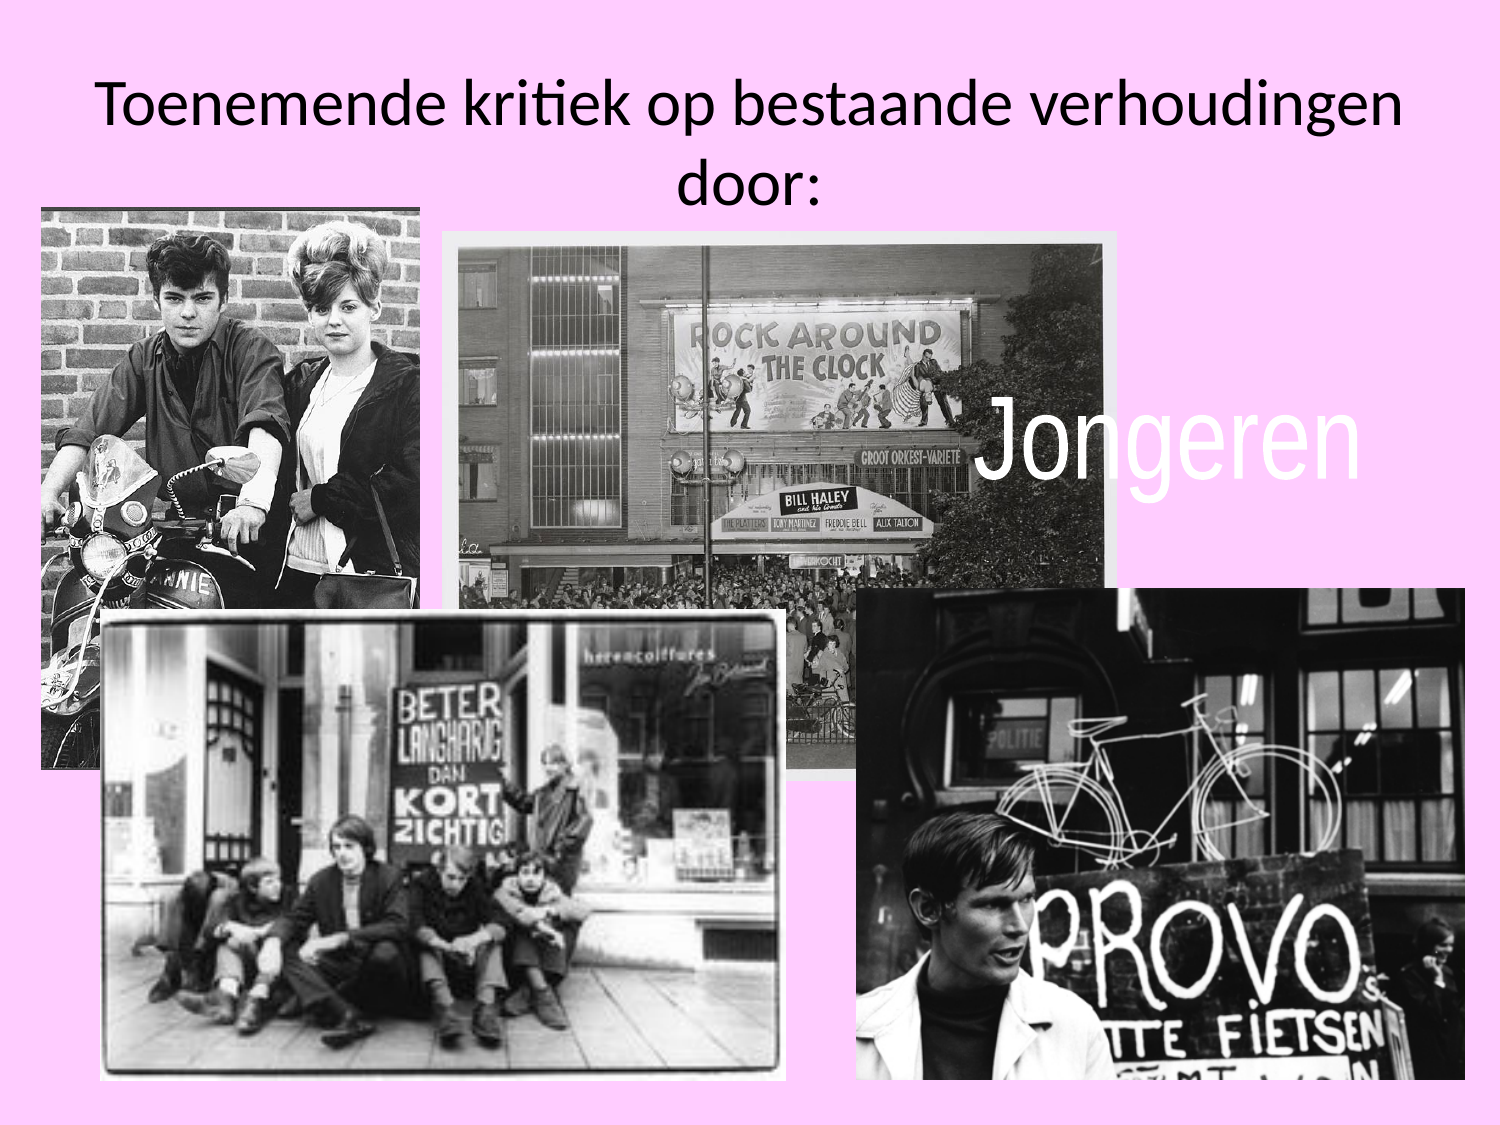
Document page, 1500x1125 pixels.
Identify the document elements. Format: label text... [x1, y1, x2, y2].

title Toenemende kritiek op bestaande verhoudingen door: [75, 45, 1425, 233]
picture [40, 207, 1465, 1082]
